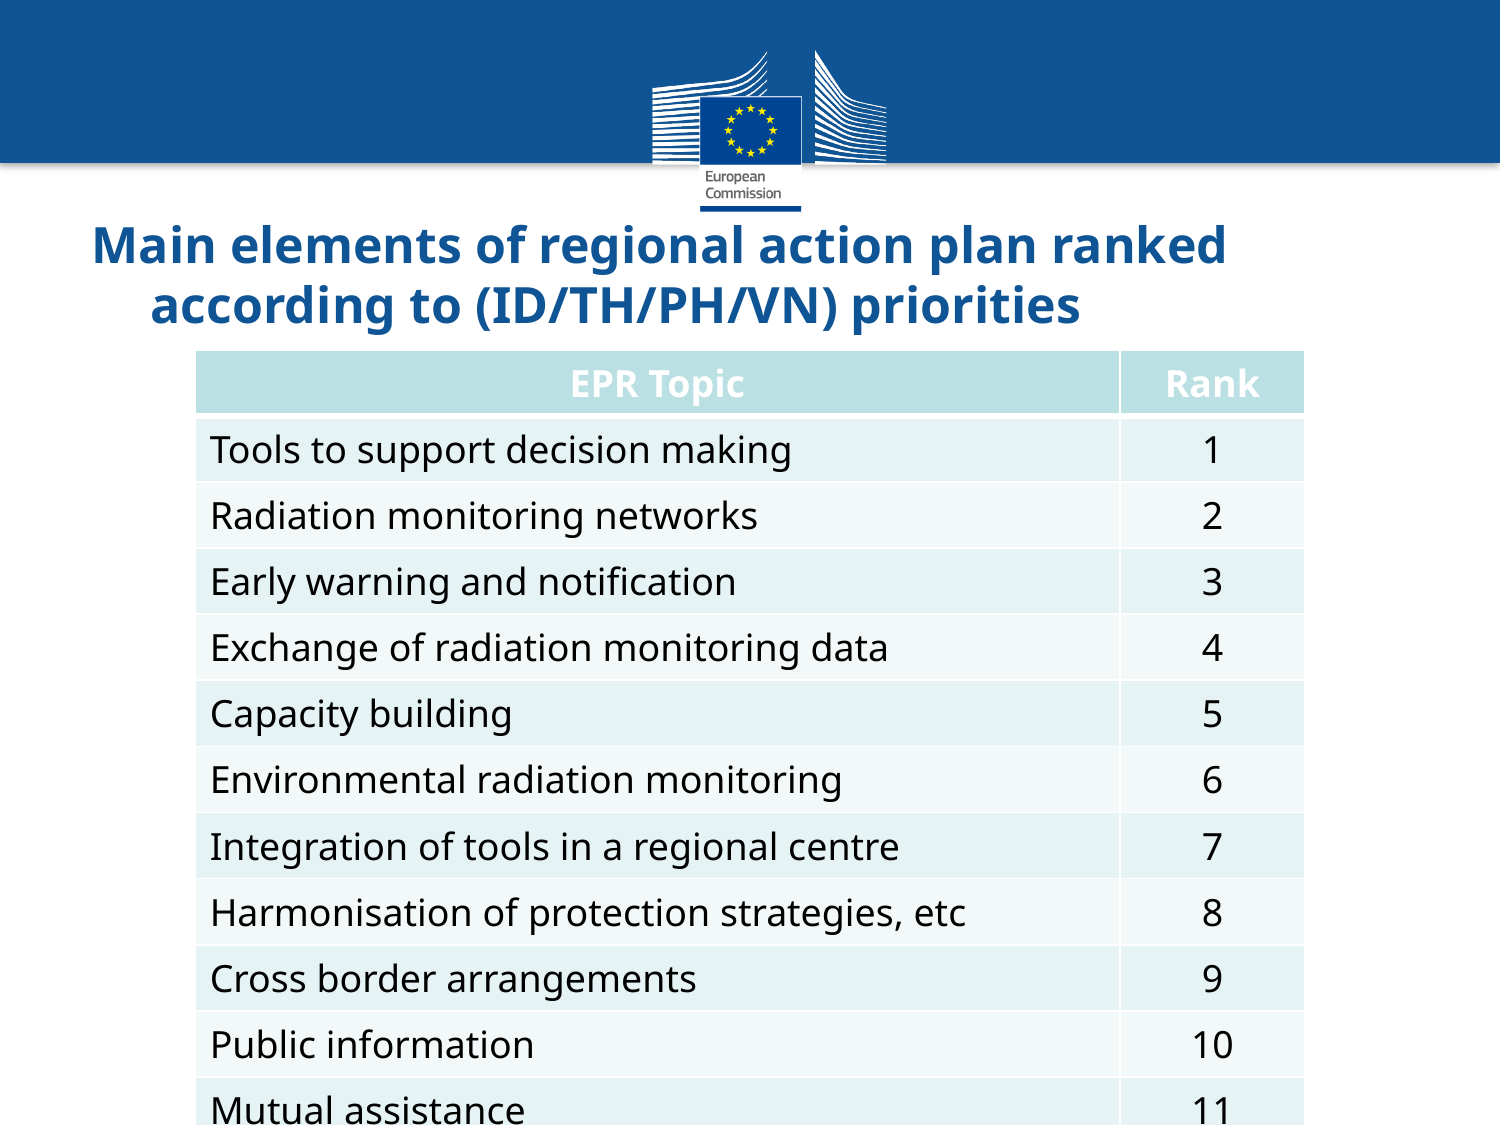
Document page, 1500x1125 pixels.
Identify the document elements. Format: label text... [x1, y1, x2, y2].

table_cell Tools to support decision making [196, 419, 1119, 481]
table_cell 1 [1121, 419, 1304, 481]
table_cell 8 [1121, 879, 1304, 944]
table_header Rank [1121, 351, 1304, 413]
table_cell 11 [1121, 1078, 1304, 1125]
title Main elements of regional action plan ranked according to (ID/TH/PH/VN) priorities [76, 196, 1427, 351]
table_cell Early warning and notification [196, 549, 1119, 613]
table_cell Environmental radiation monitoring [196, 747, 1119, 812]
table_cell Integration of tools in a regional centre [196, 813, 1119, 878]
table_cell Radiation monitoring networks [196, 483, 1119, 547]
table_cell 5 [1121, 681, 1304, 746]
table_header EPR Topic [196, 351, 1119, 413]
table_cell 6 [1121, 747, 1304, 812]
table_cell Public information [196, 1012, 1119, 1076]
table_cell 2 [1121, 483, 1304, 547]
table_cell 9 [1121, 946, 1304, 1010]
table_cell Exchange of radiation monitoring data [196, 615, 1119, 679]
table_cell 3 [1121, 549, 1304, 613]
table_cell 4 [1121, 615, 1304, 679]
table_cell Mutual assistance [196, 1078, 1119, 1125]
table_cell Capacity building [196, 681, 1119, 746]
table_cell 10 [1121, 1012, 1304, 1076]
table_cell Cross border arrangements [196, 946, 1119, 1010]
table_cell 7 [1121, 813, 1304, 878]
table_cell Harmonisation of protection strategies, etc [196, 879, 1119, 944]
